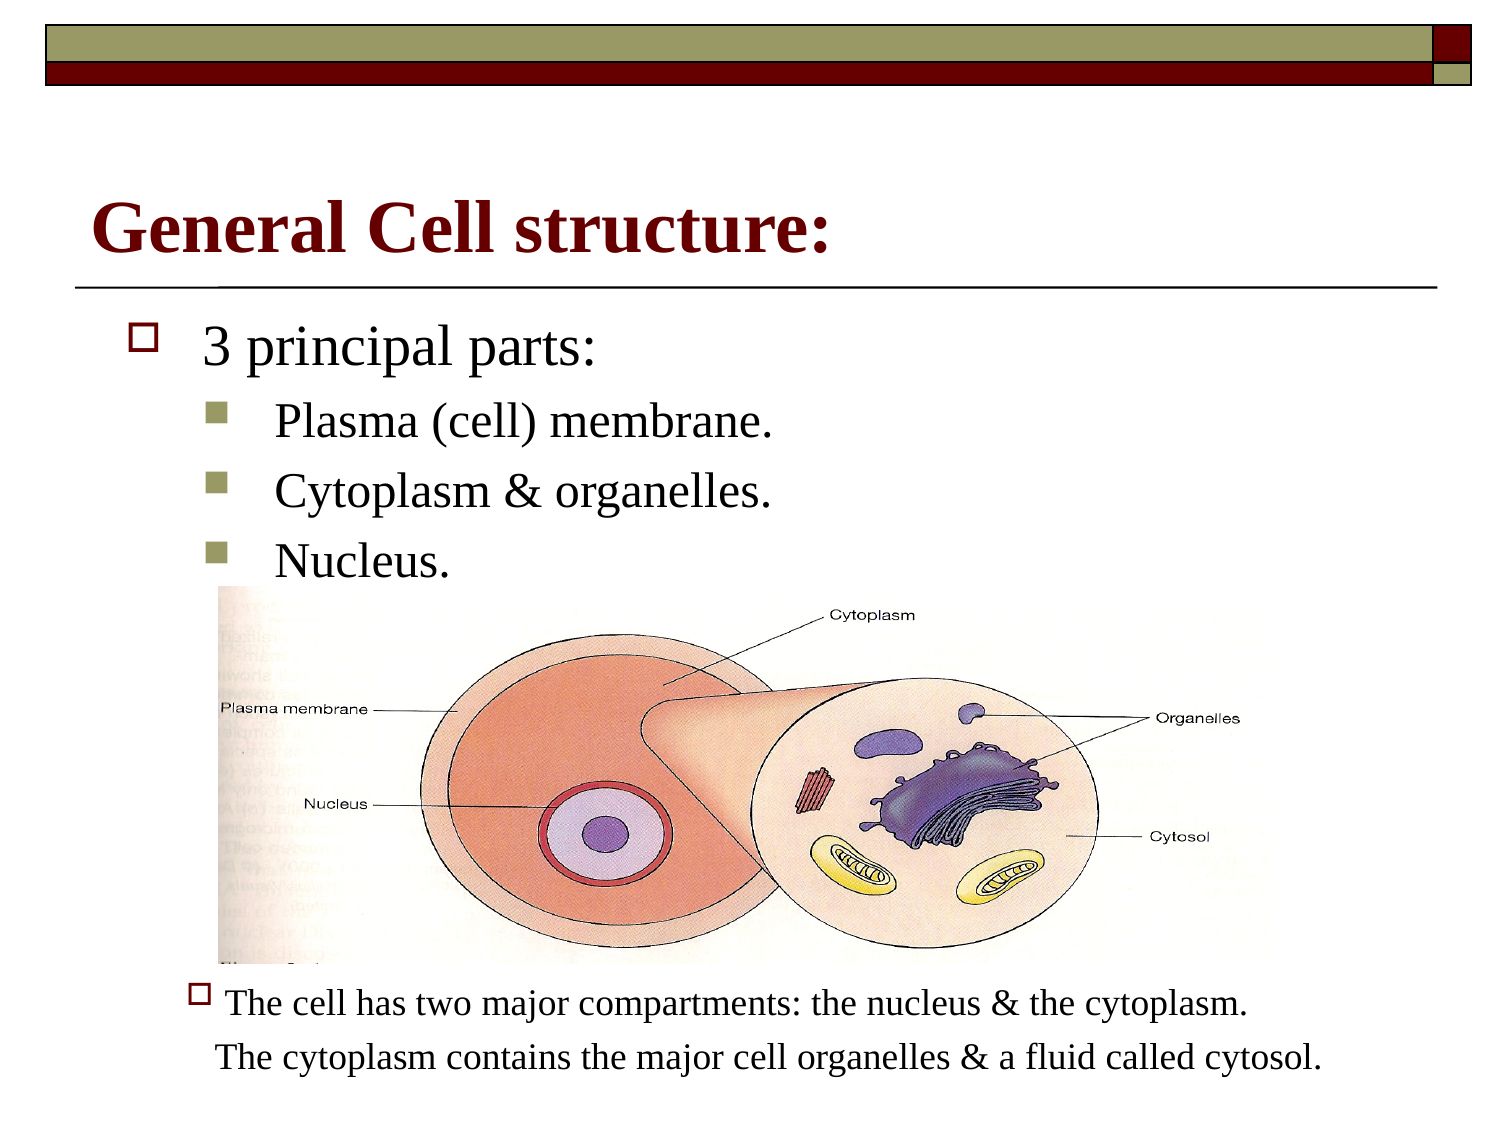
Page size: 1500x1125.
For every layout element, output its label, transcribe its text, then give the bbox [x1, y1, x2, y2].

text_box The cell has two major compartments: the nucleus & the cytoplasm. The cytoplasm contains the major cell organelles & a fluid called cytosol. [171, 964, 1447, 1094]
title General Cell structure: [74, 87, 1426, 276]
text_box 3 principal parts: Plasma (cell) membrane. Cytoplasm & organelles. Nucleus. [110, 299, 880, 598]
picture [218, 585, 1282, 965]
